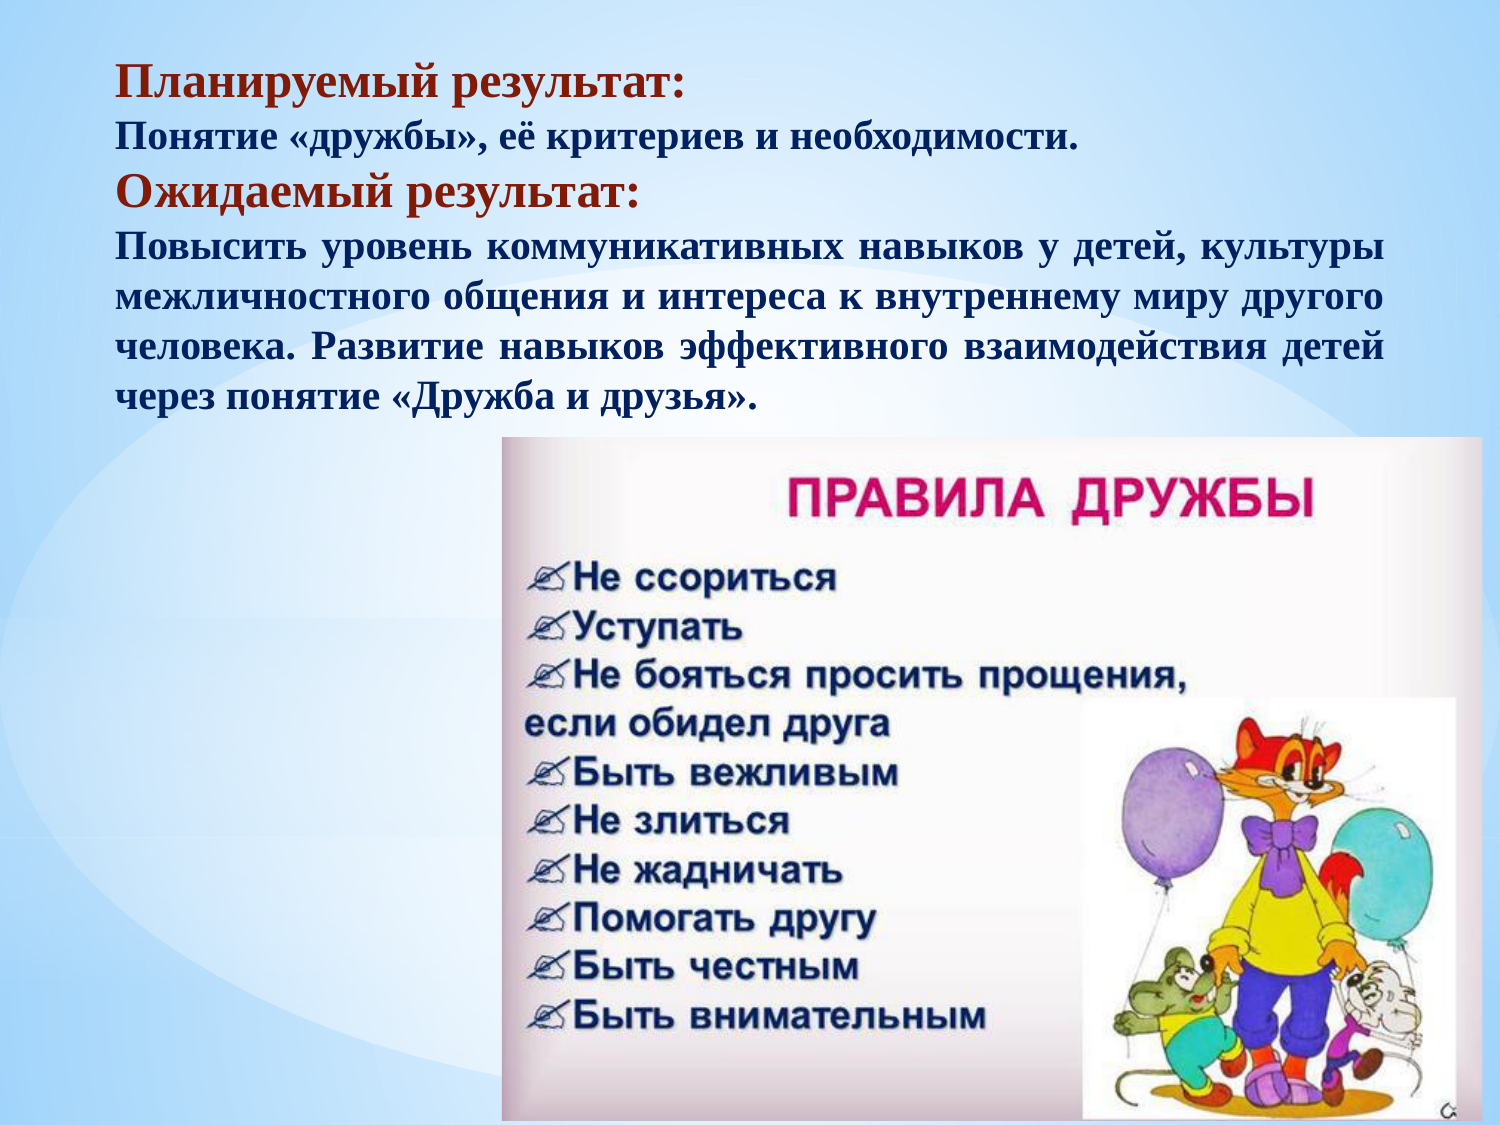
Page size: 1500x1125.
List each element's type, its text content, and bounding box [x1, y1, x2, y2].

picture [501, 436, 1483, 1121]
text_box Планируемый результат: Понятие «дружбы», её критериев и необходимости. Ожидаемый результат: Повысить уровень коммуникативных навыков у детей, культуры межличностного общения и интереса к внутреннему миру другого человека. Развитие навыков эффективного взаимодействия детей через понятие «Дружба и друзья». [100, 40, 1400, 426]
